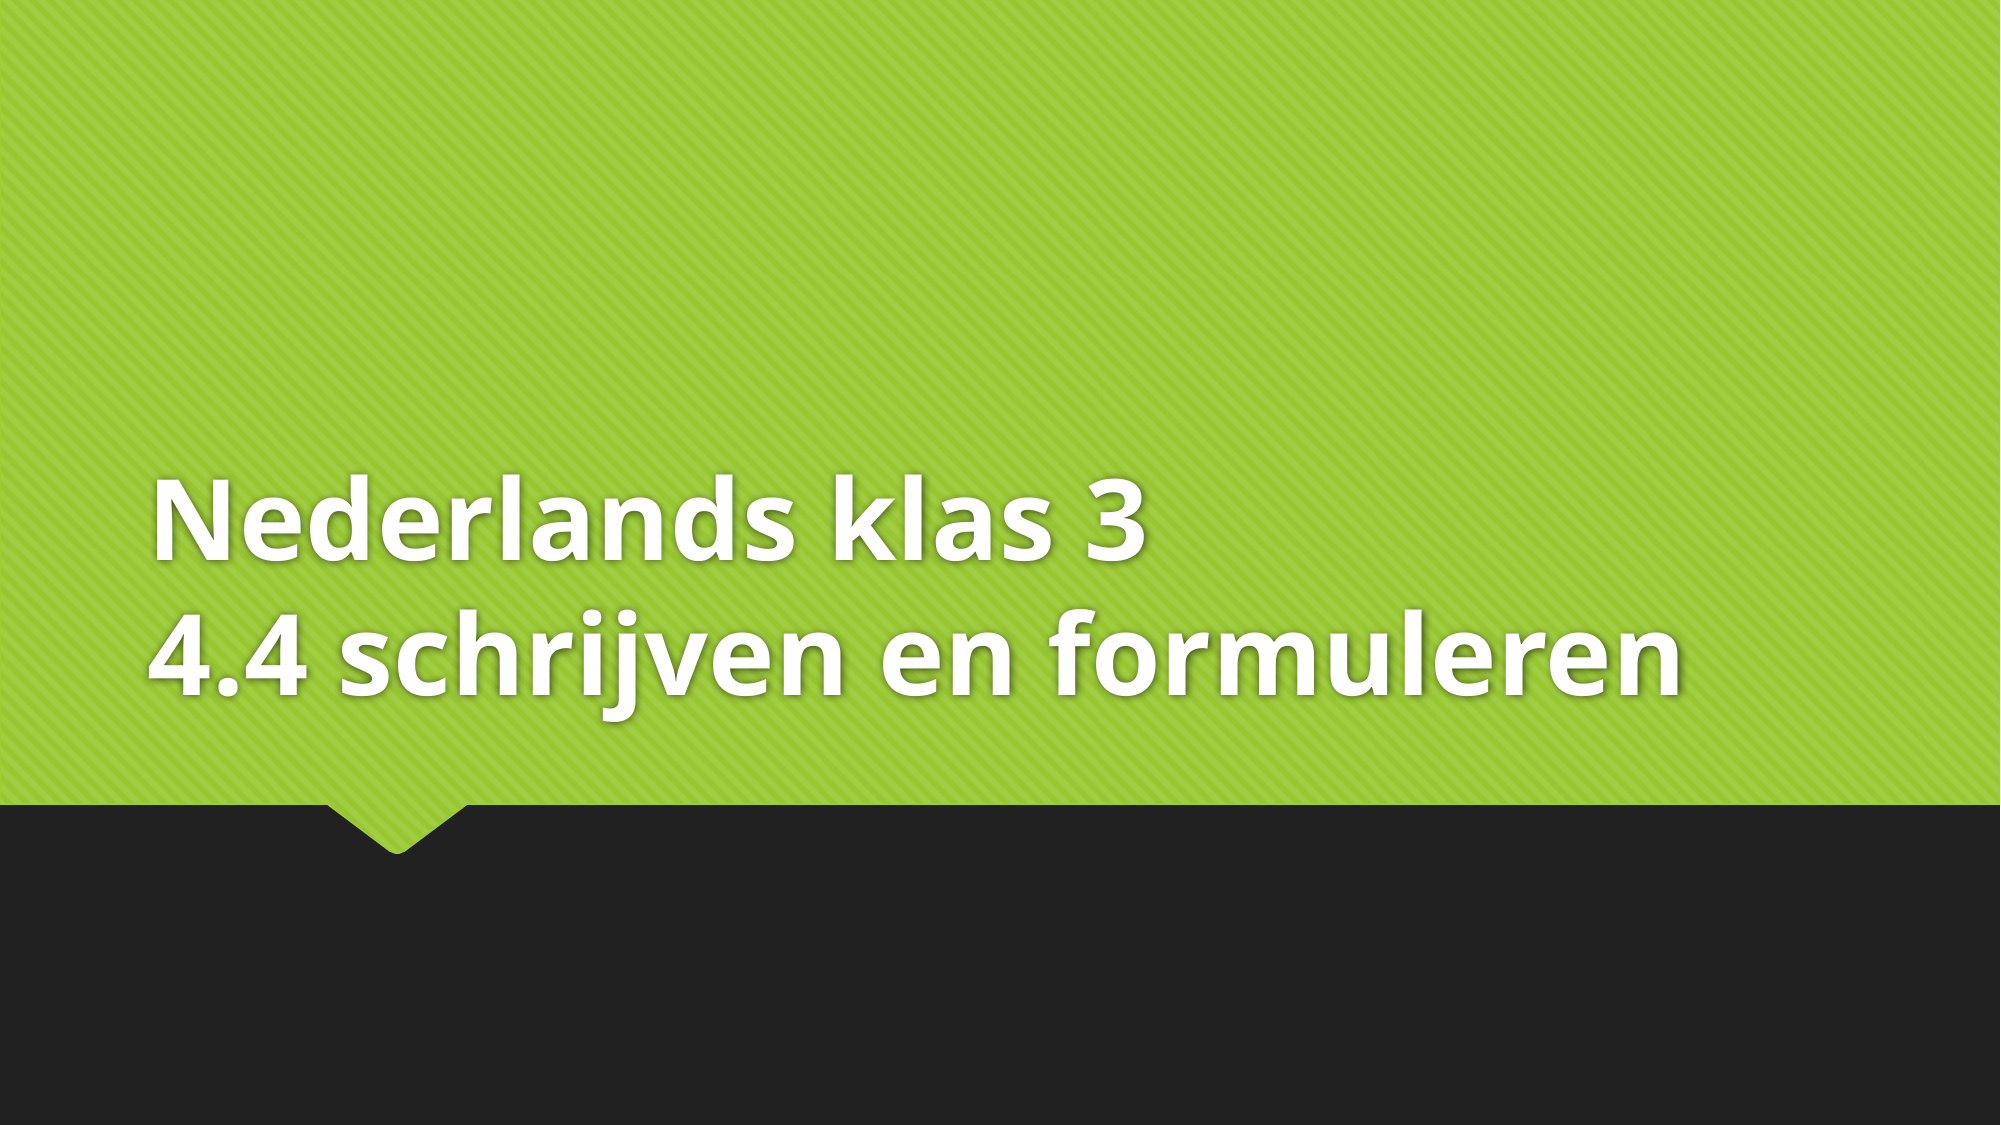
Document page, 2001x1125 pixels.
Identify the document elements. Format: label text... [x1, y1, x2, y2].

title Nederlands klas 3 4.4 schrijven en formuleren [132, 237, 1868, 726]
